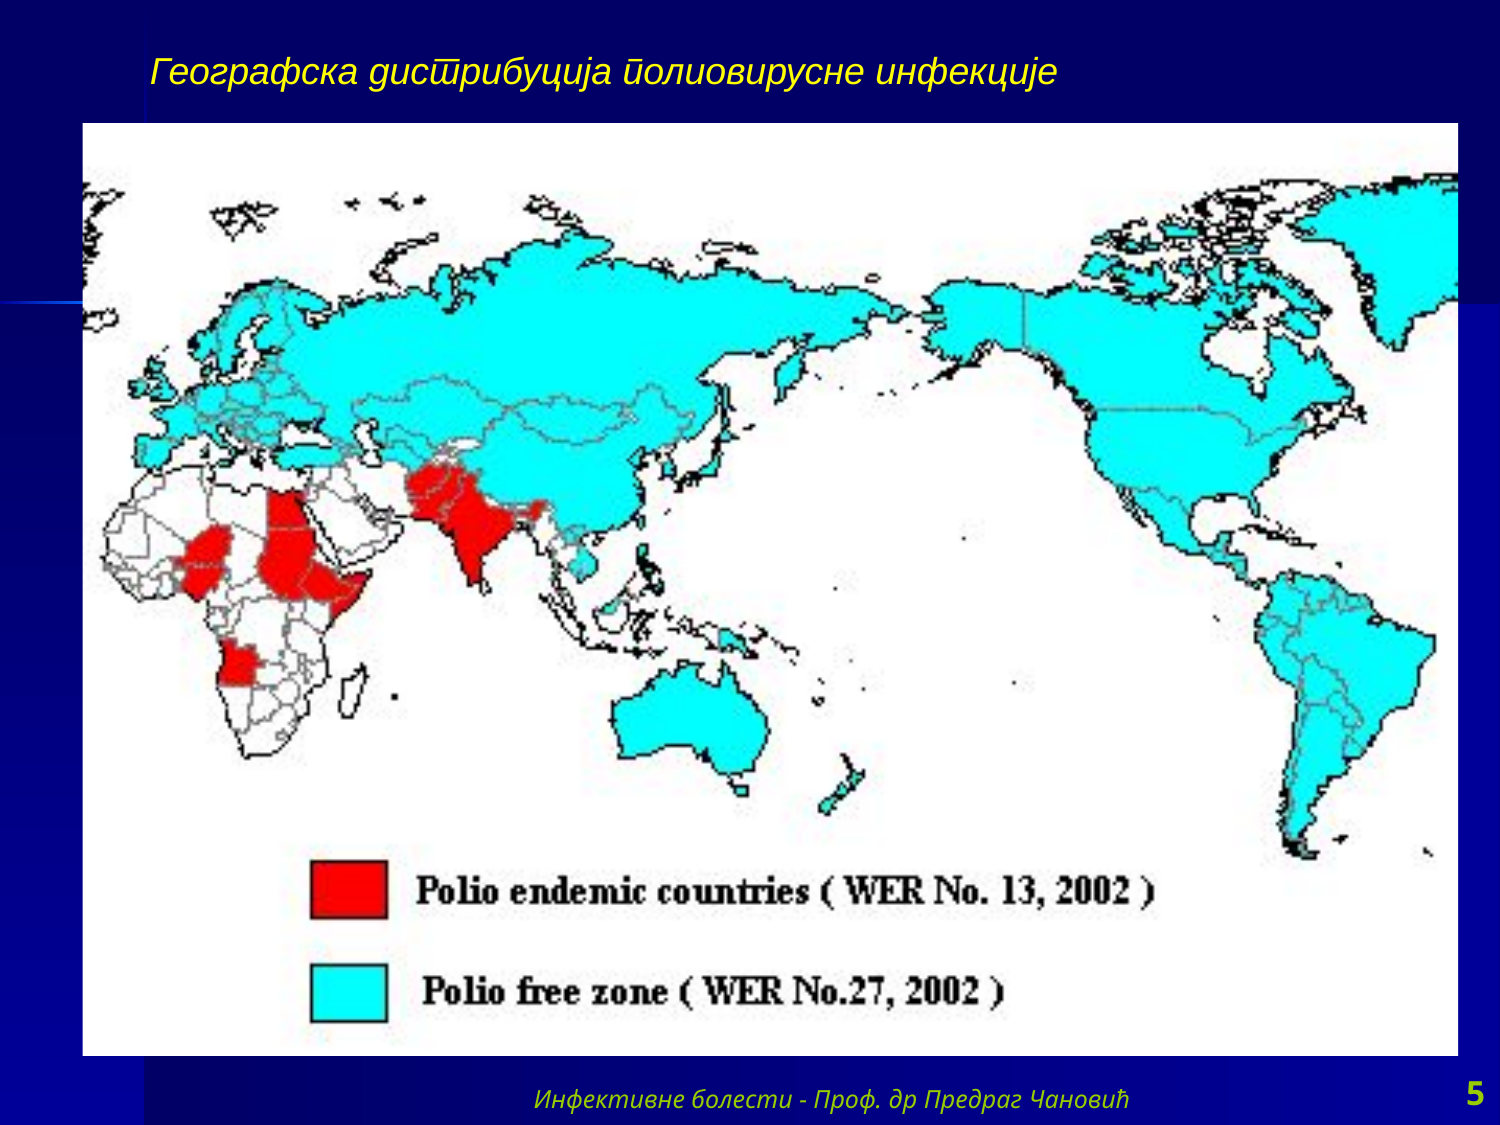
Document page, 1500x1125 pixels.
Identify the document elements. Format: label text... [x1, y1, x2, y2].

footer Инфективне болести - Проф. др Предраг Чановић [430, 1066, 1235, 1125]
text_box Географска дистрибуција полиовирусне инфекције [135, 39, 1074, 100]
slide_number 5 [1345, 1049, 1500, 1125]
picture [82, 122, 1459, 1056]
